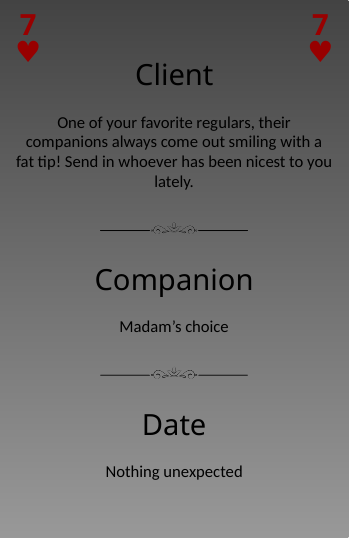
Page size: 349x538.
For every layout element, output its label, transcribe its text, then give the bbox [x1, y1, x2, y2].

picture [100, 191, 248, 266]
text_box Client One of your favorite regulars, their companions always come out smiling with a fat tip! Send in whoever has been nicest to you lately. Companion Madam’s choice Date Nothing unexpected [0, 0, 349, 538]
picture [100, 335, 248, 410]
